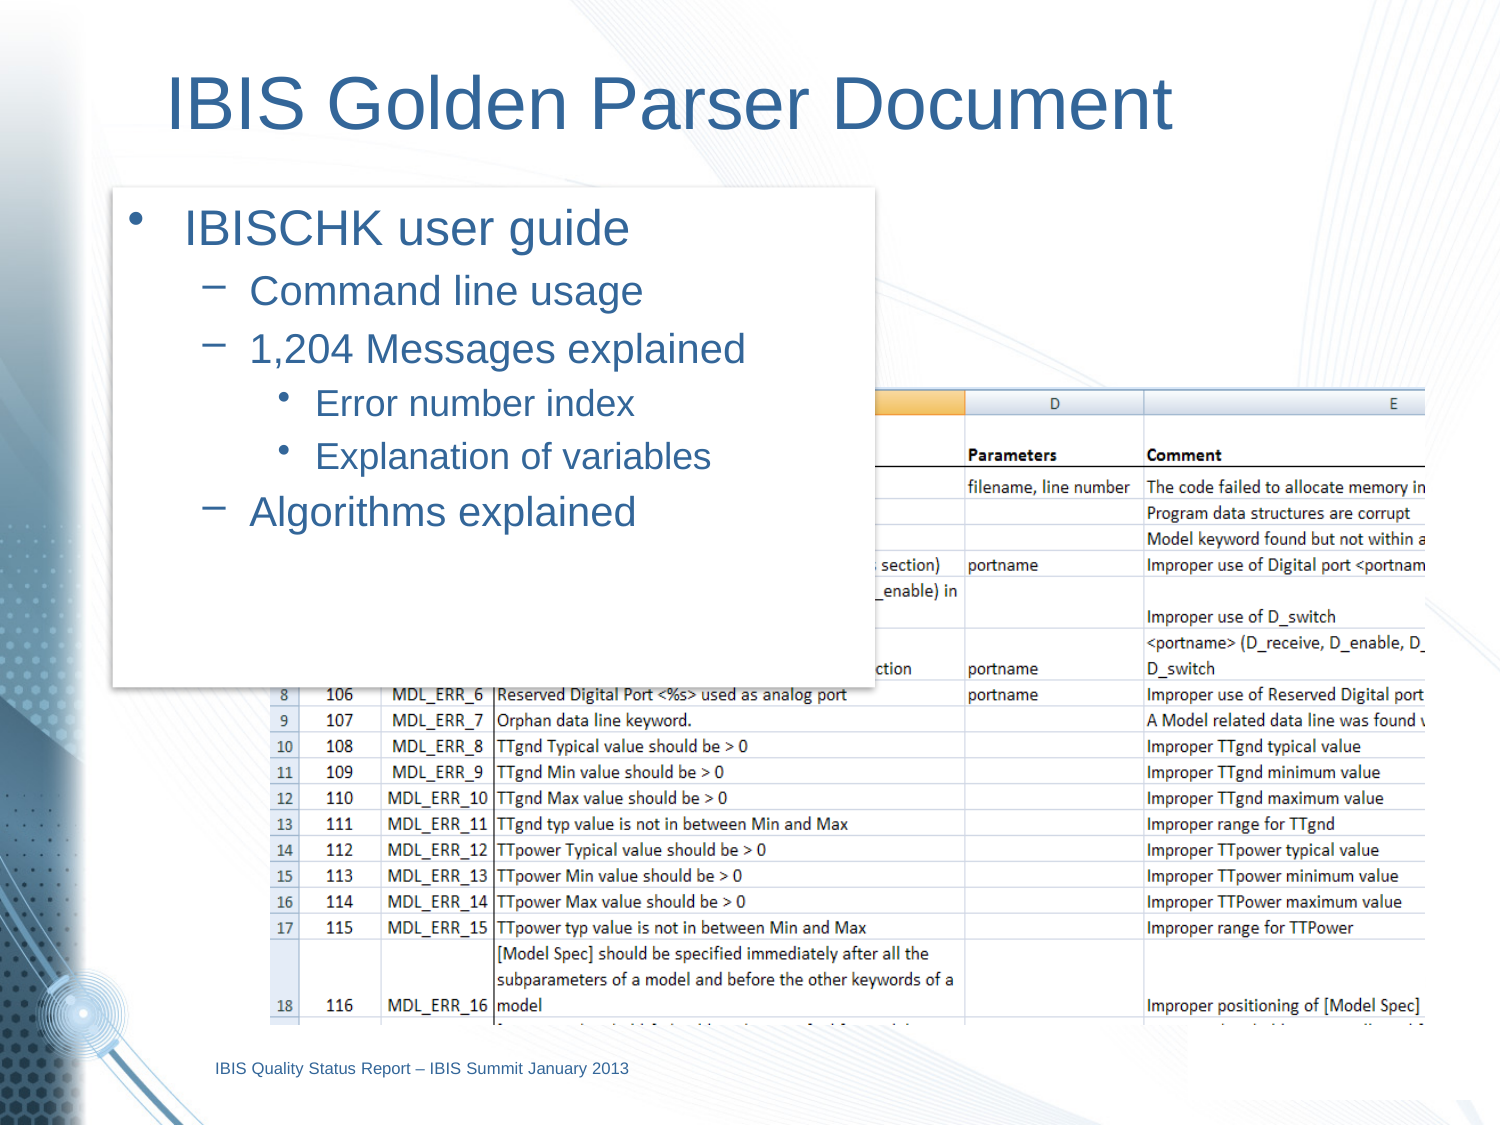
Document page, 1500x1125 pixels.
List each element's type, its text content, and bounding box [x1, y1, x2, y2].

footer IBIS Quality Status Report – IBIS Summit January 2013 [200, 1050, 975, 1104]
picture [0, 0, 1500, 1125]
title IBIS Golden Parser Document [150, 24, 1300, 175]
list IBISCHK user guide Command line usage 1,204 Messages explained Error number index Explanation of variables Algorithms explained [112, 187, 876, 688]
